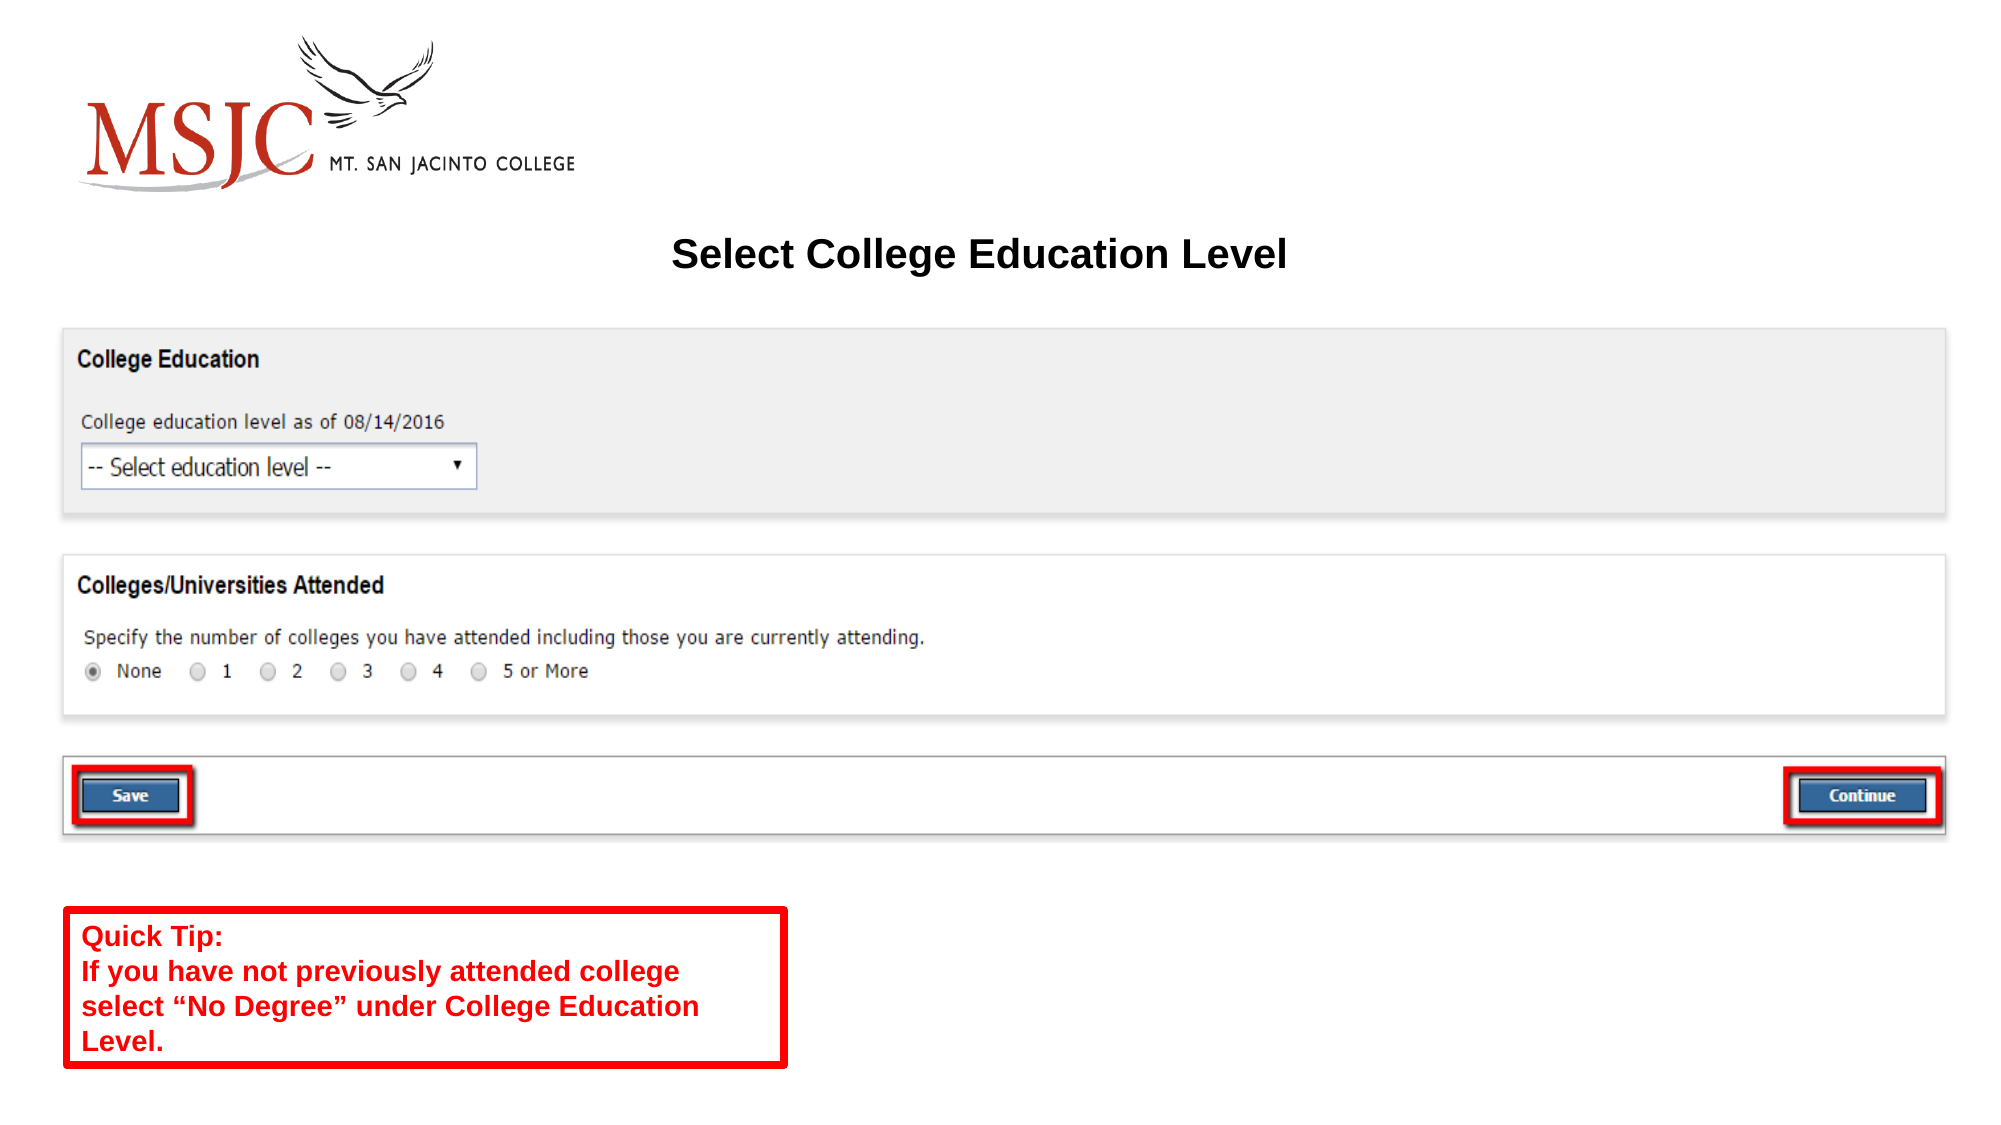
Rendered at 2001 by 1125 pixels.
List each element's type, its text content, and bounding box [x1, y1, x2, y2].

picture [52, 319, 1953, 843]
title Select College Education Level [117, 224, 1843, 287]
picture [77, 35, 576, 192]
text_box Quick Tip: If you have not previously attended college select “No Degree” under College Education Level. [66, 910, 784, 1065]
